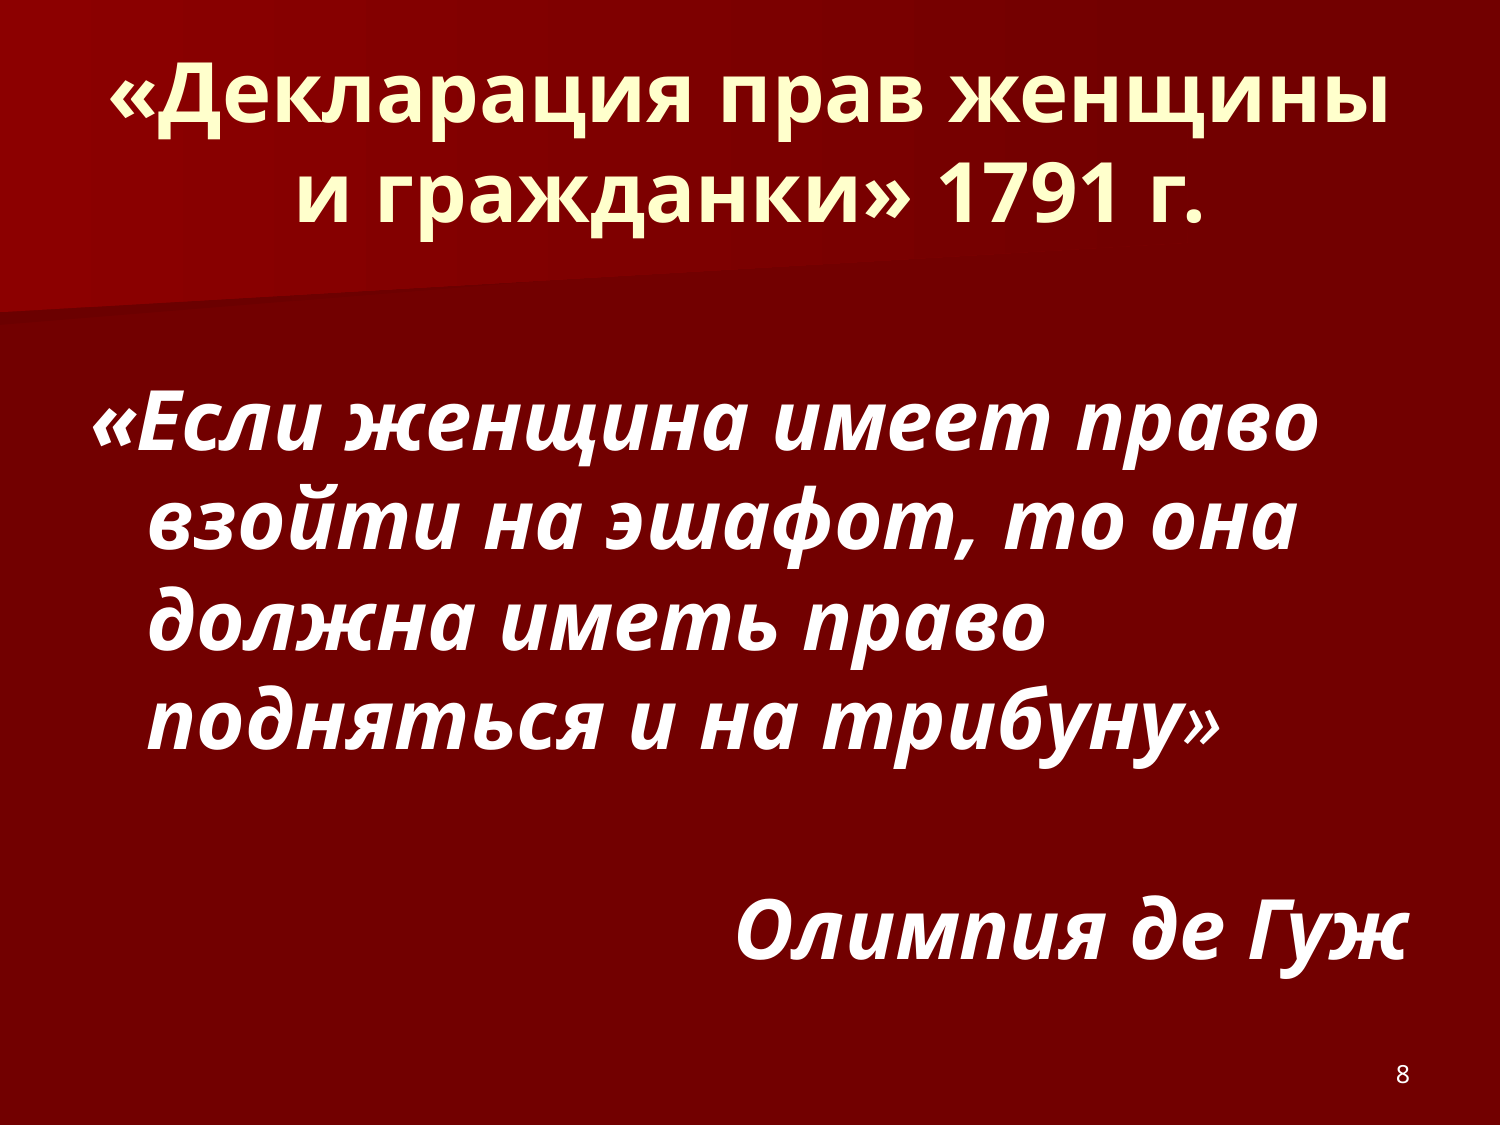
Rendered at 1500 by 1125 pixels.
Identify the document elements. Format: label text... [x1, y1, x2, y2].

slide_number 8 [1074, 1024, 1426, 1101]
title «Декларация прав женщины и гражданки» 1791 г. [74, 44, 1426, 233]
list «Если женщина имеет право взойти на эшафот, то она должна иметь право подняться и на трибуну» Олимпия де Гуж [74, 262, 1426, 1001]
